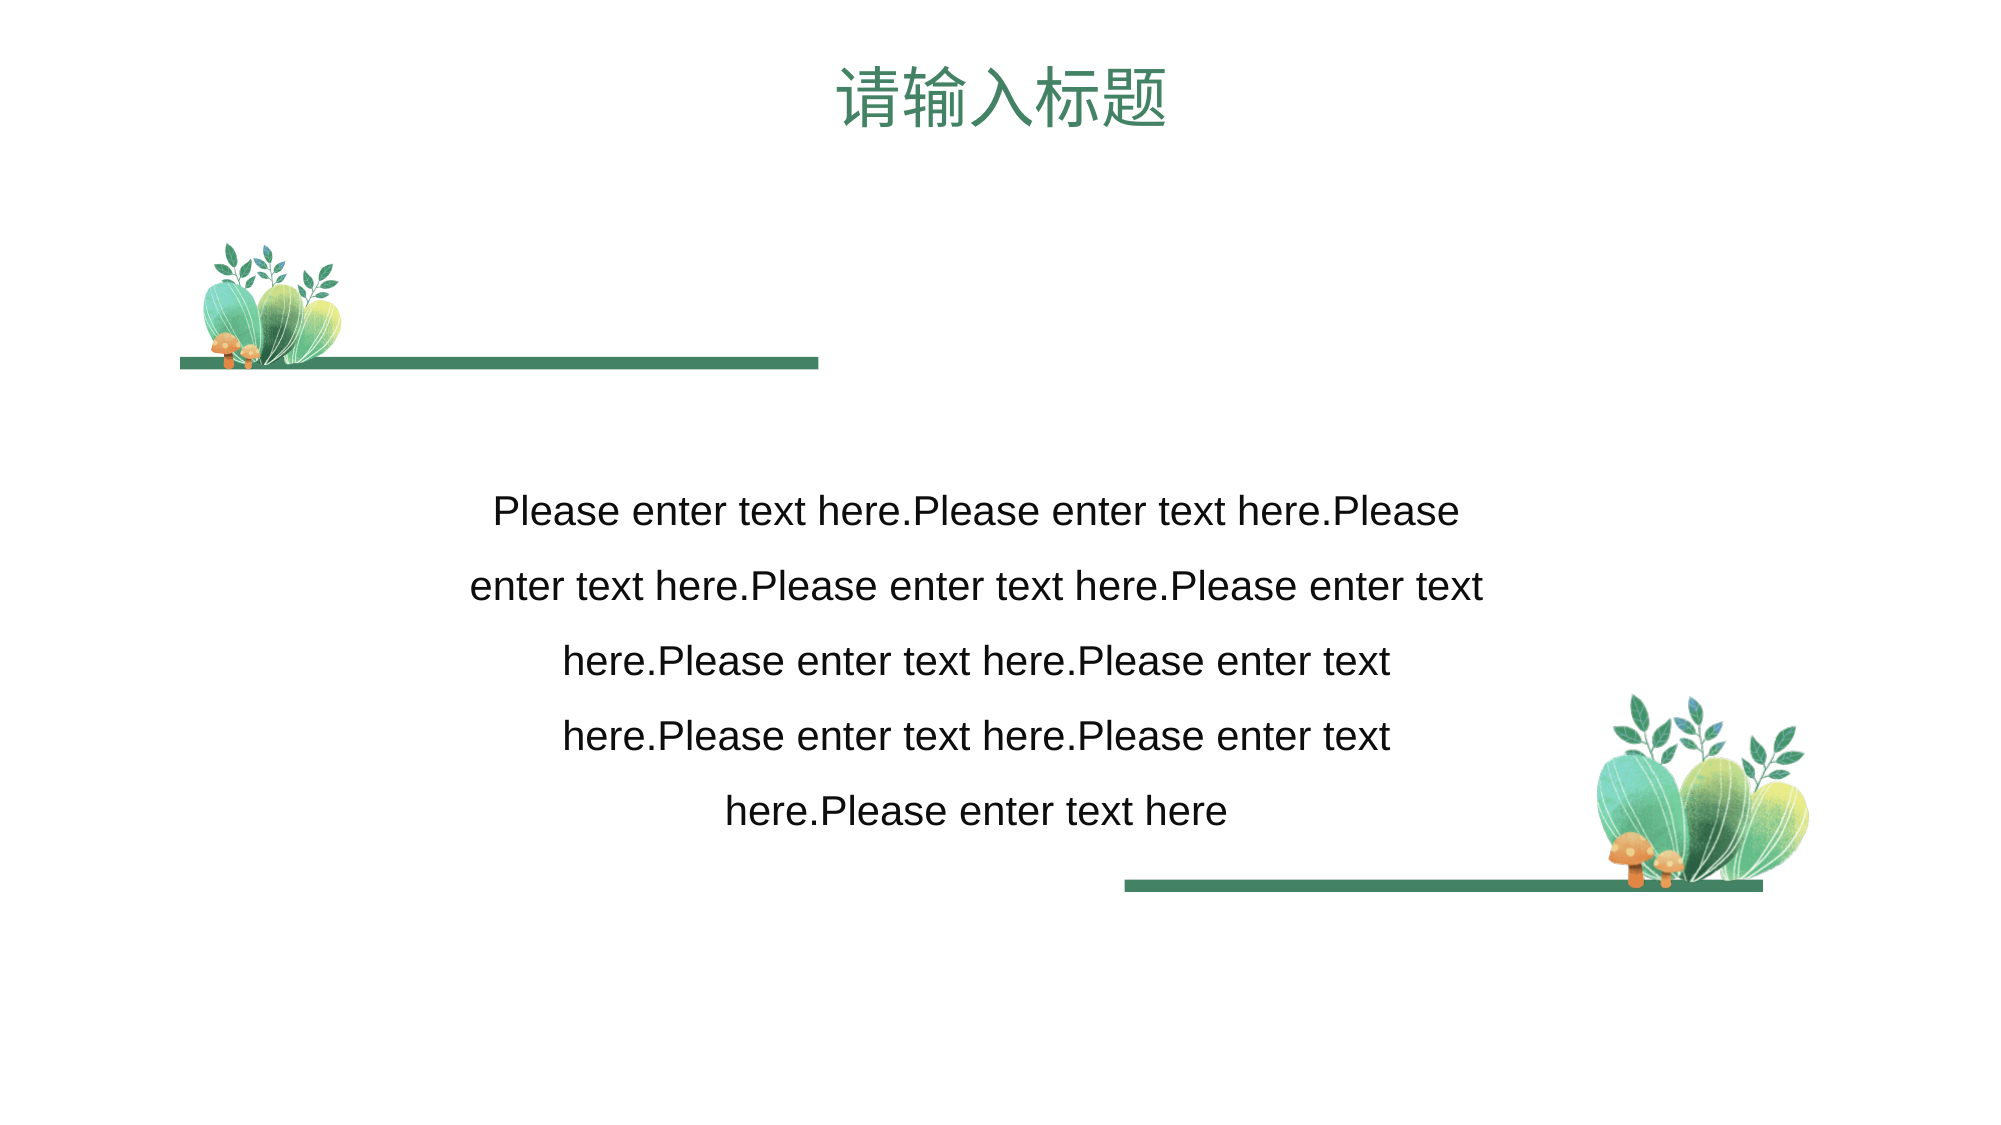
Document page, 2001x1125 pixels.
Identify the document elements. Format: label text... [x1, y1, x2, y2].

text_box [1124, 878, 1561, 893]
text_box [361, 356, 819, 370]
text_box 请输入标题 [819, 48, 1184, 143]
text_box Please enter text here.Please enter text here.Please enter text here.Please enter text here.Please enter text here.Please enter text here.Please enter text here.Please enter text here.Please enter text here.Please enter text here [435, 450, 1518, 841]
picture [179, 219, 361, 401]
picture [1561, 657, 1839, 936]
